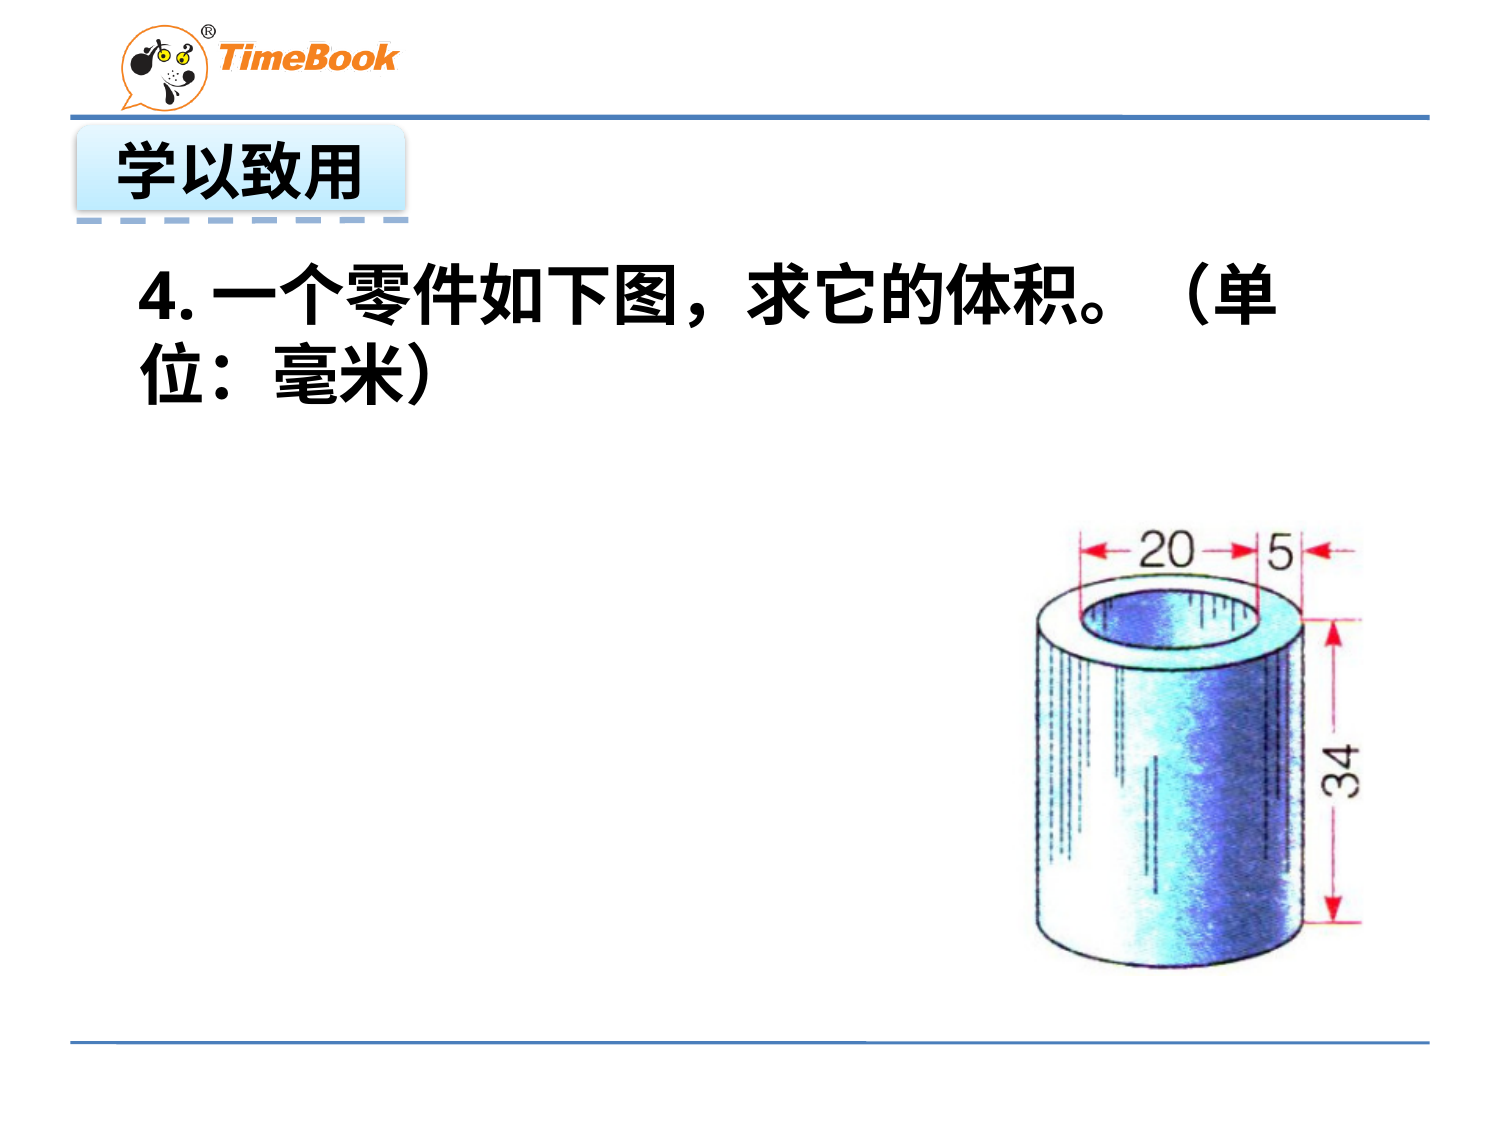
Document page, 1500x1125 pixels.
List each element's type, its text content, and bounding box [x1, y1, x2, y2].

text_box 学以致用 [75, 124, 406, 211]
picture [1008, 495, 1377, 977]
picture [118, 22, 408, 113]
text_box 4.一个零件如下图，求它的体积。（单位：毫米） [123, 245, 1412, 421]
